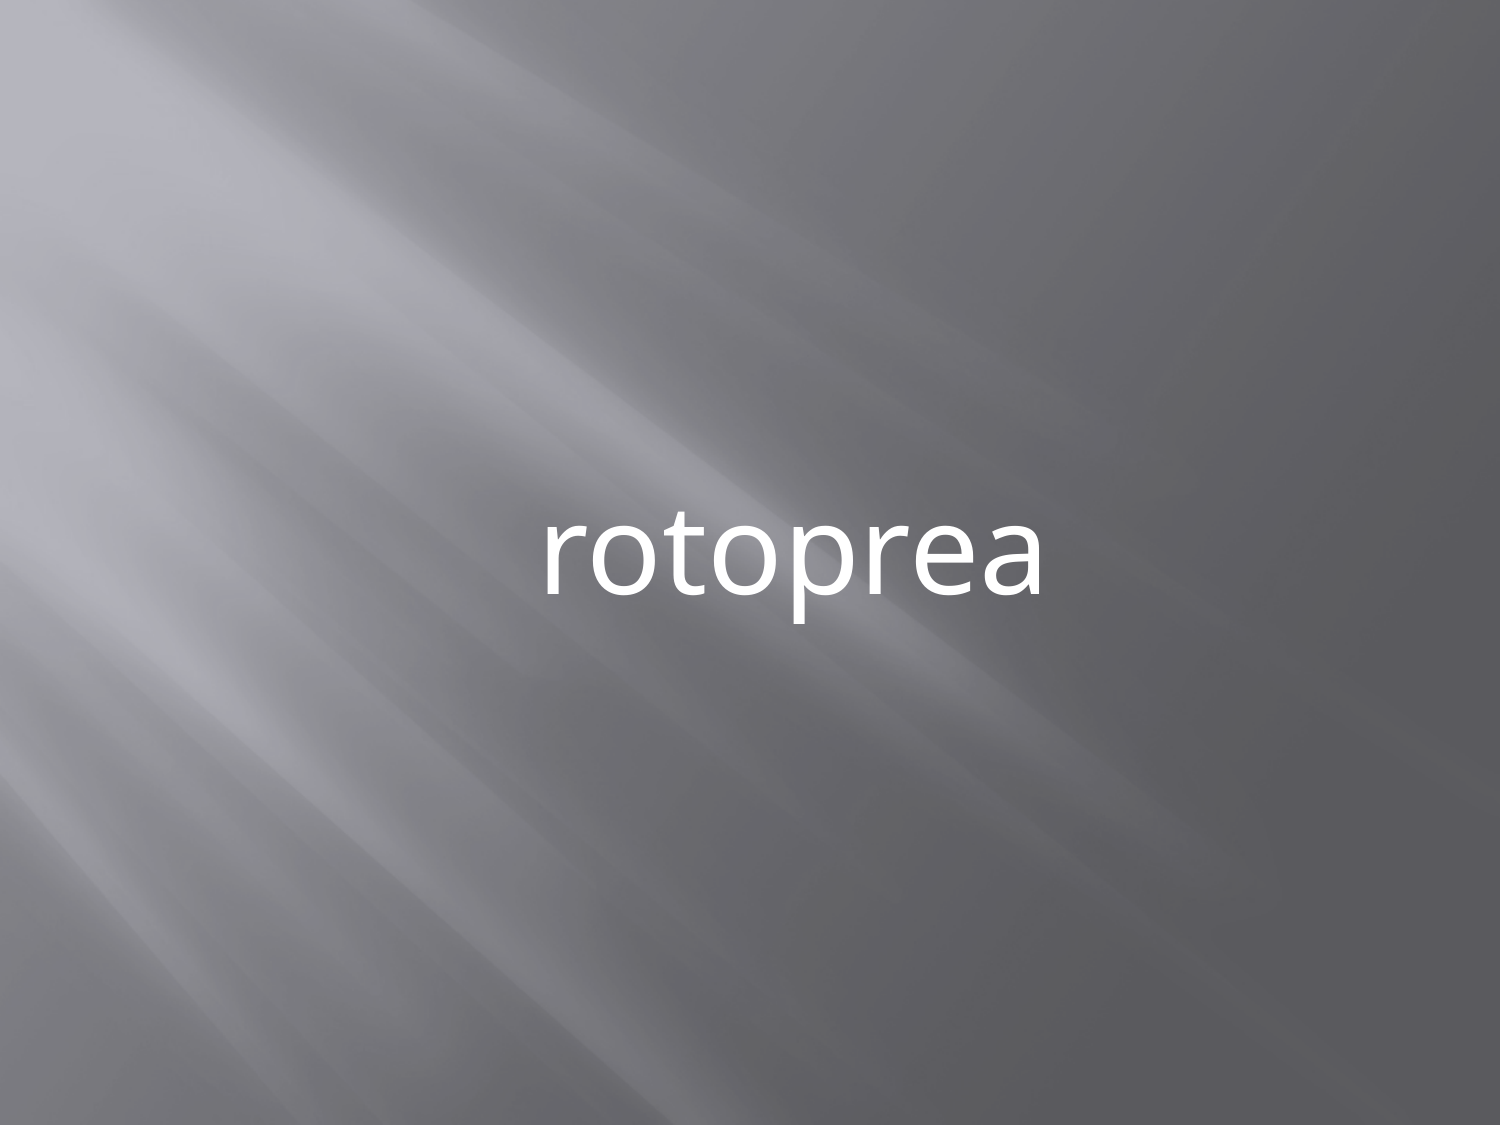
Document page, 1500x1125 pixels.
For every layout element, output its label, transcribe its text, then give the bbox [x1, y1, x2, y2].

text_box rotoprea [412, 462, 1175, 628]
